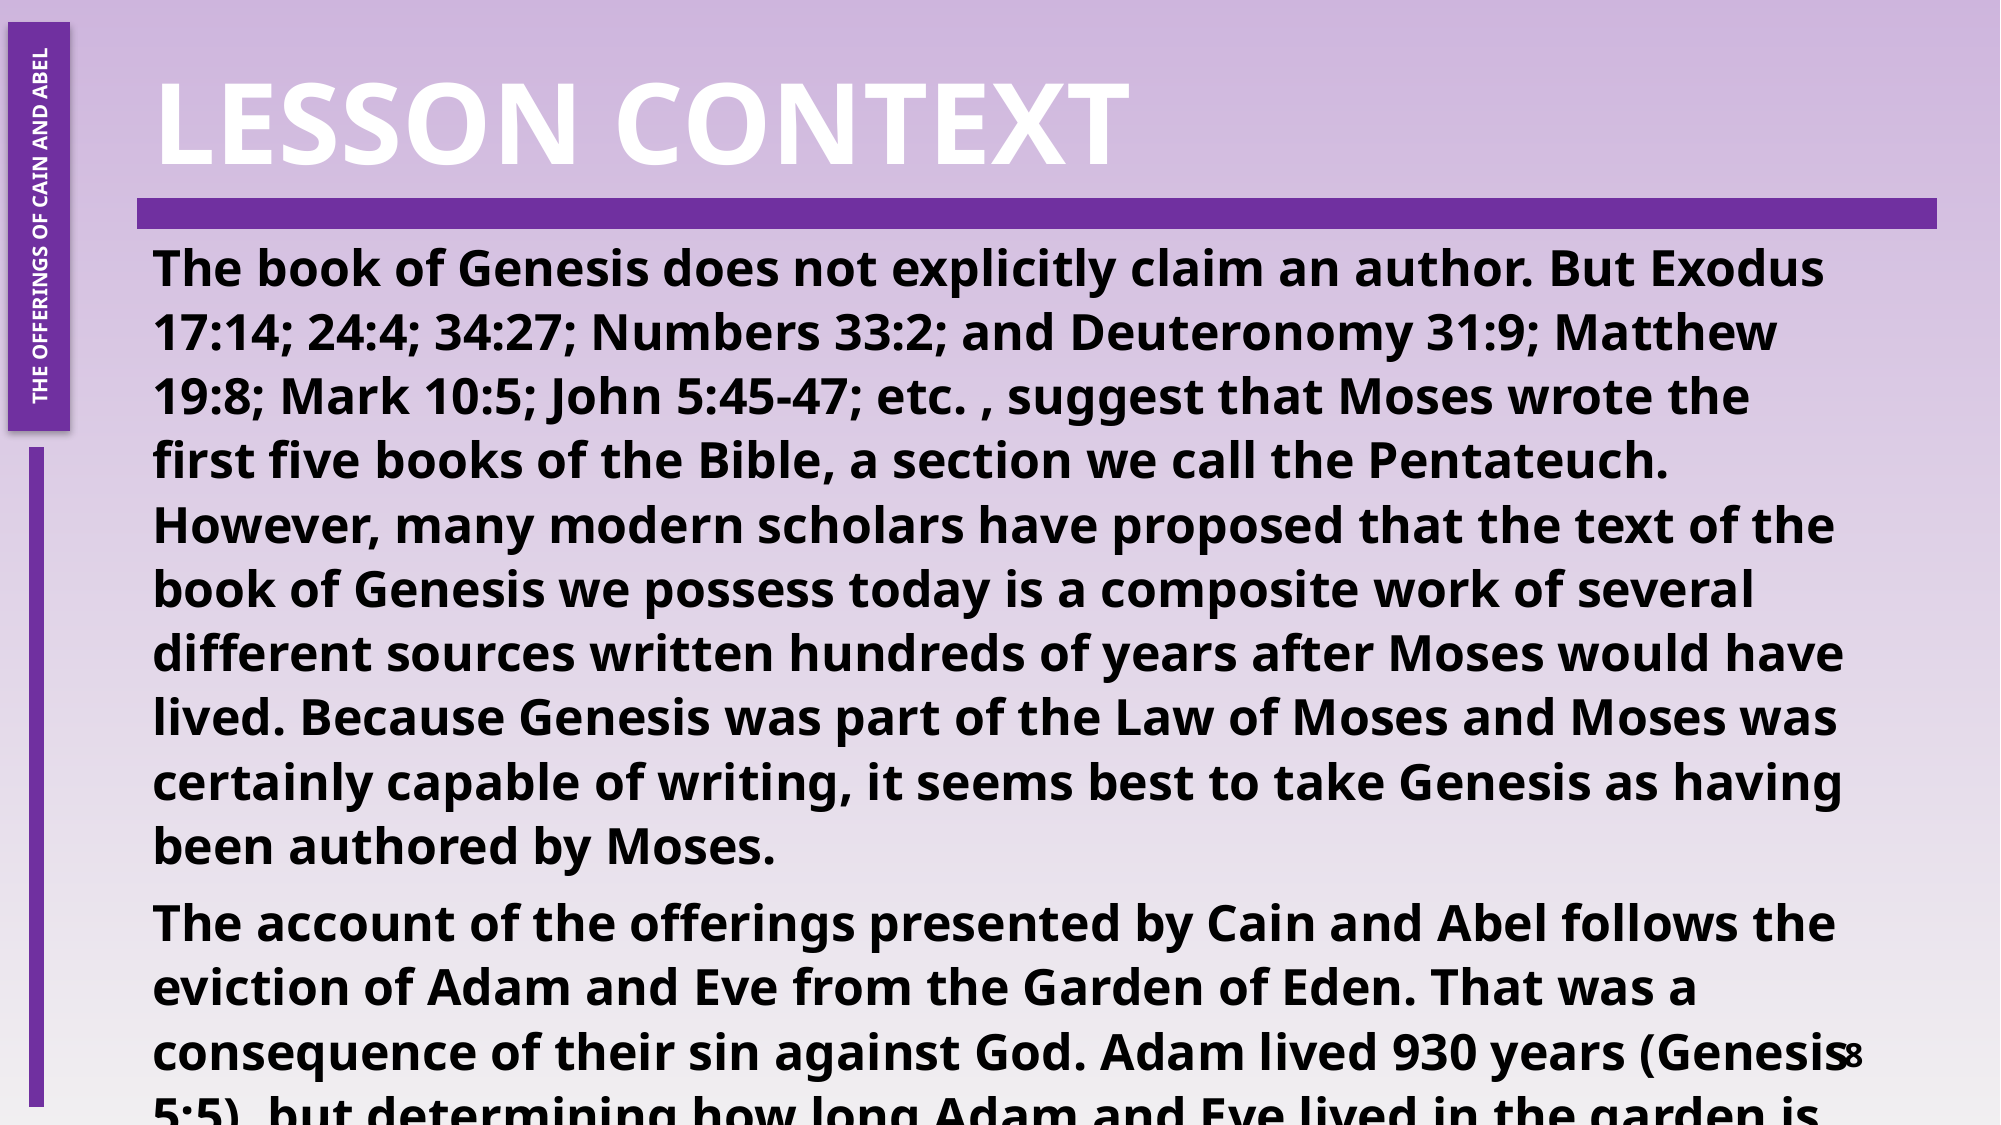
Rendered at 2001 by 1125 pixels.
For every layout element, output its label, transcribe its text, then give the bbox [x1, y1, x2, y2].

text_box The Offerings of Cain and Abel [8, 22, 71, 431]
text_box The book of Genesis does not explicitly claim an author. But Exodus 17:14; 24:4; 34:27; Numbers 33:2; and Deuteronomy 31:9; Matthew 19:8; Mark 10:5; John 5:45-47; etc. , suggest that Moses wrote the first five books of the Bible, a section we call the Pentateuch. However, many modern scholars have proposed that the text of the book of Genesis we possess today is a composite work of several different sources written hundreds of years after Moses would have lived. Because Genesis was part of the Law of Moses and Moses was certainly capable of writing, it seems best to take Genesis as having been authored by Moses. The account of the offerings presented by Cain and Abel follows the eviction of Adam and Eve from the Garden of Eden. That was a consequence of their sin against God. Adam lived 930 years (Genesis 5:5), but determining how long Adam and Eve lived in the garden is impossible. Neither can the events of today’s lesson be reliably dated. [137, 229, 1879, 1125]
title Lesson Context [137, 35, 1863, 198]
